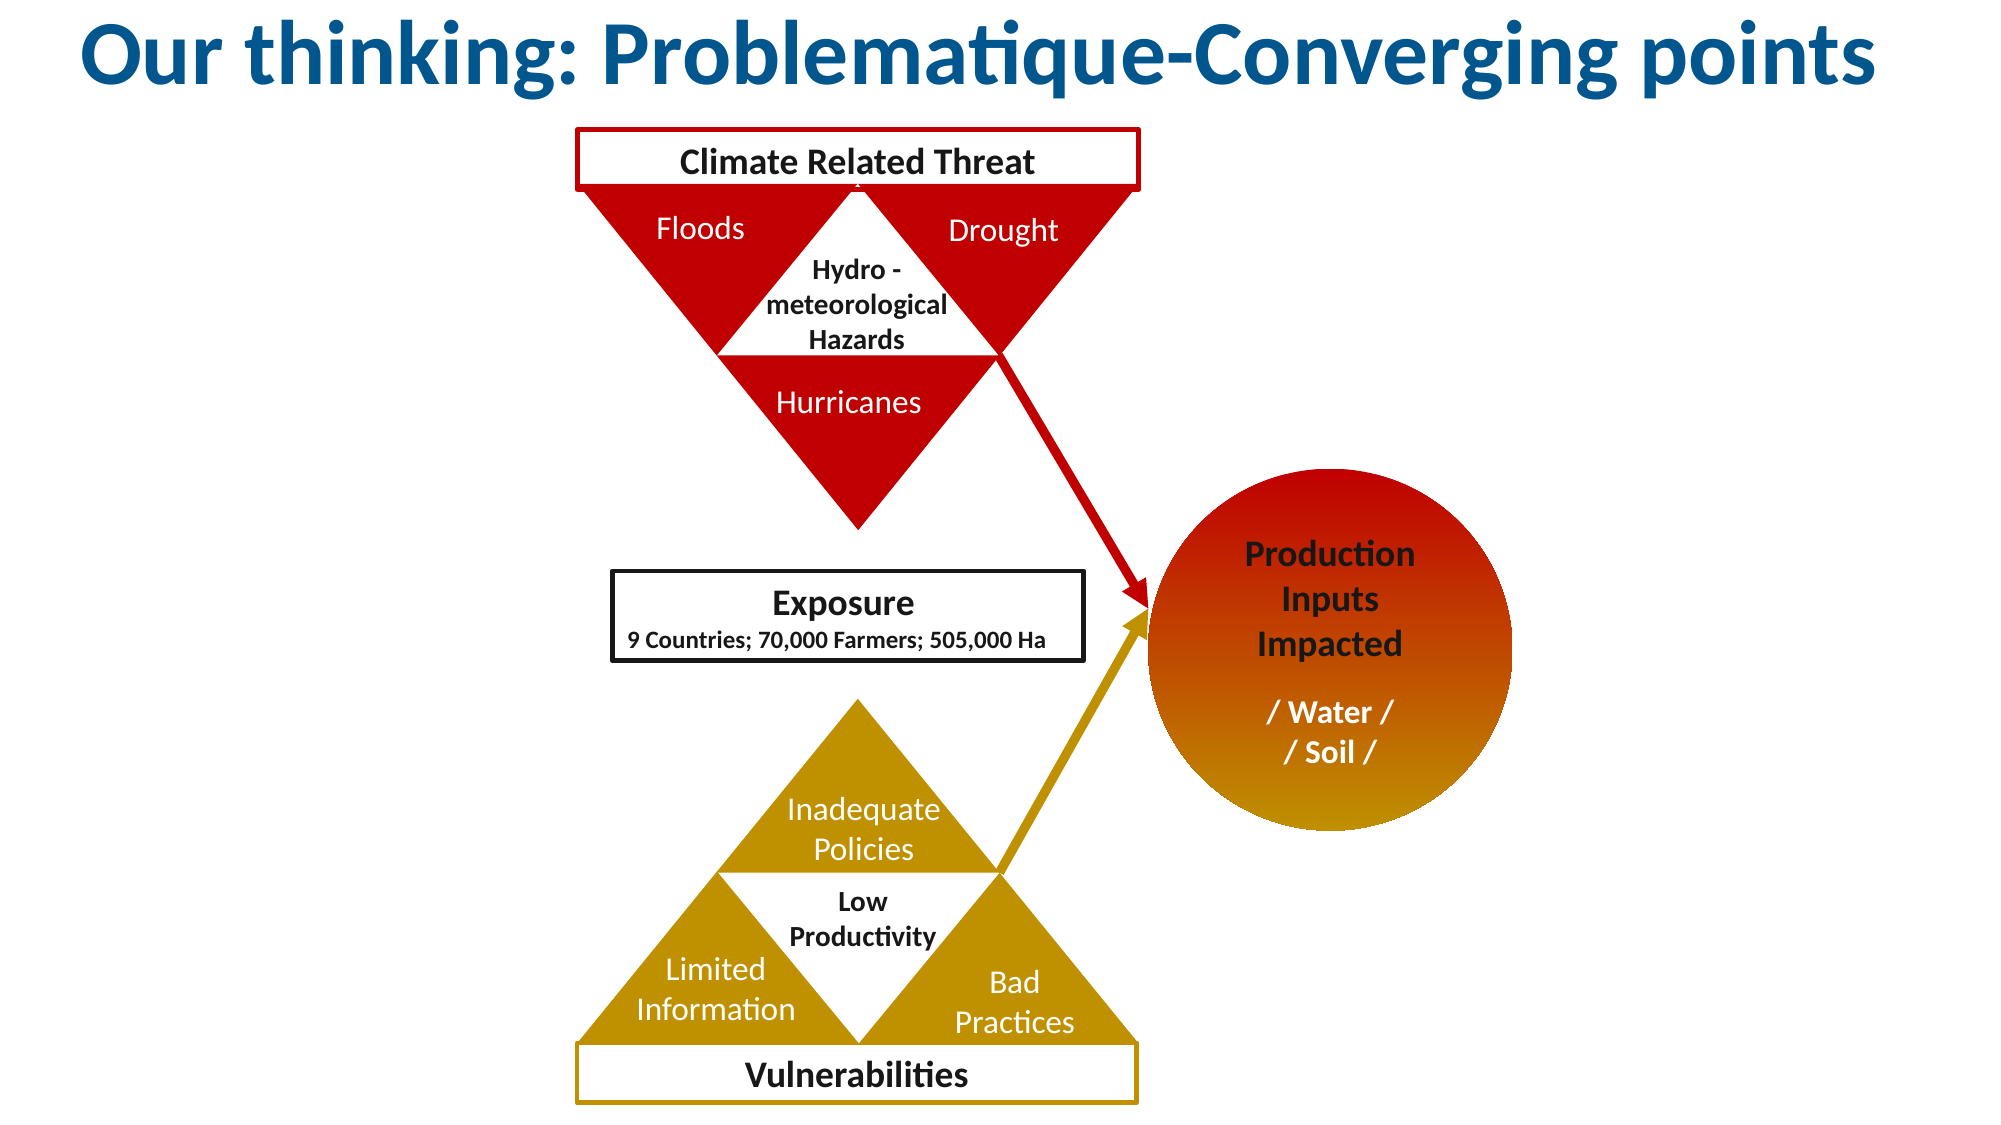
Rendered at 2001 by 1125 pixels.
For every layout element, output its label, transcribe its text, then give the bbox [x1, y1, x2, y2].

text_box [577, 129, 1513, 1096]
text_box Our thinking: Problematique-Converging points [64, 0, 1966, 121]
